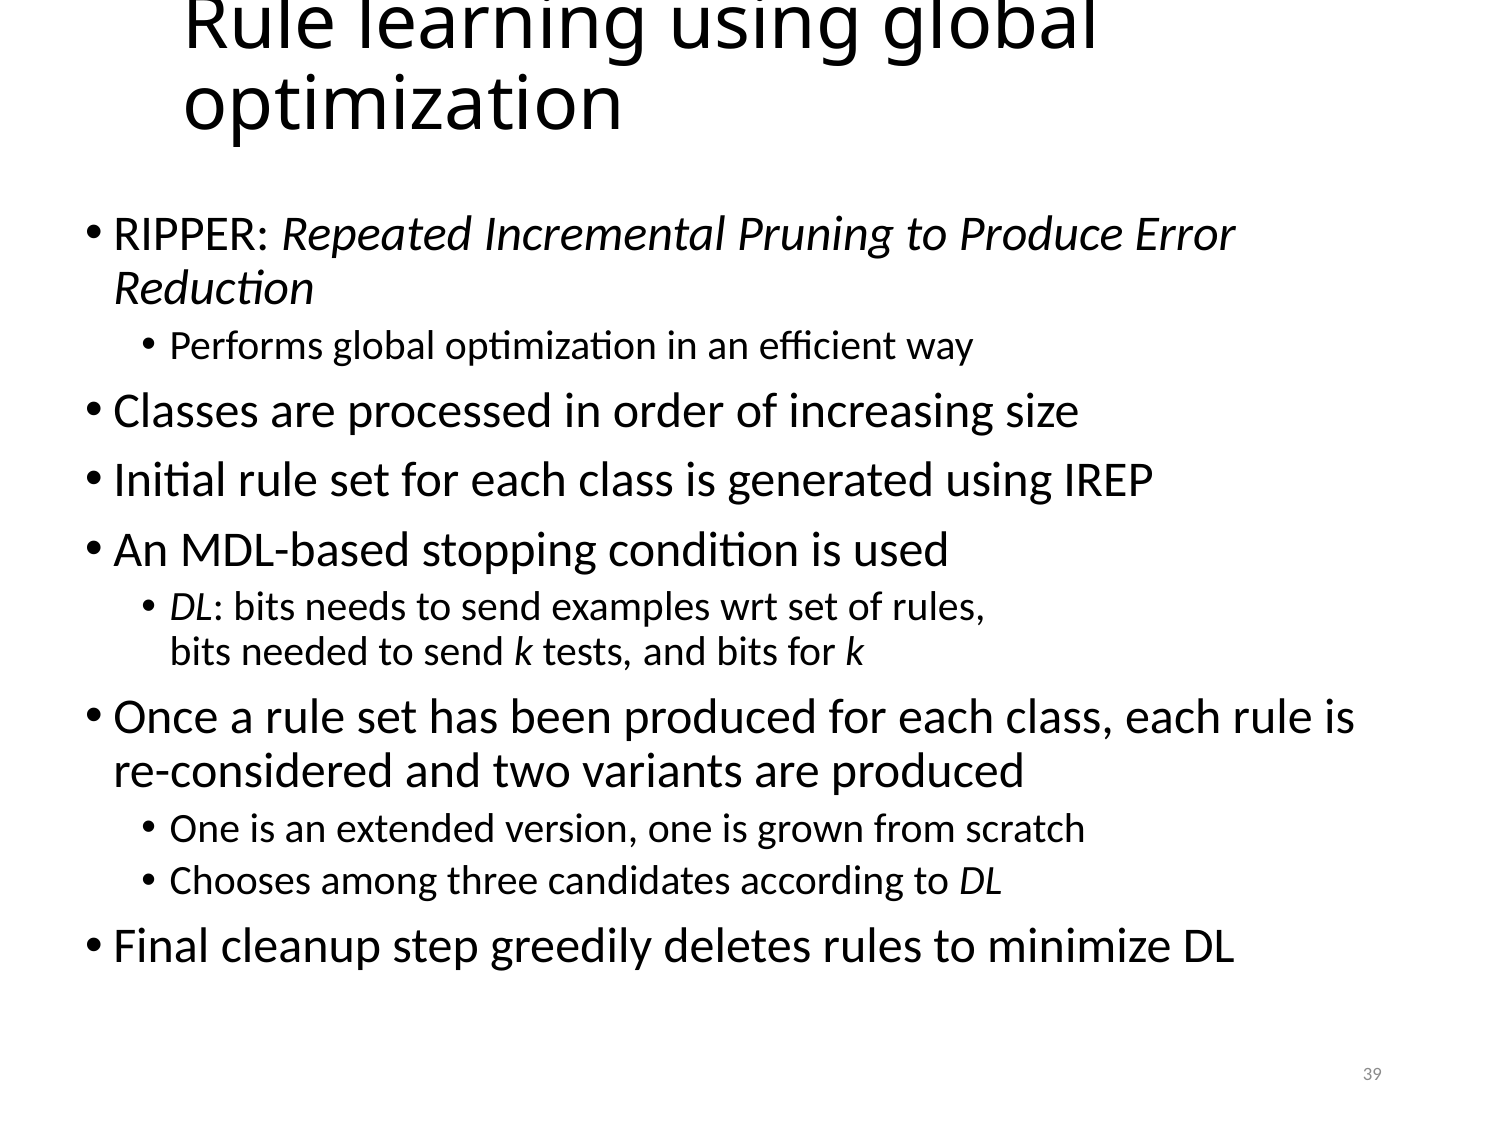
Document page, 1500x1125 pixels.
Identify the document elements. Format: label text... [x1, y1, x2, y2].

slide_number 39 [1059, 1042, 1397, 1103]
list RIPPER: Repeated Incremental Pruning to Produce Error Reduction Performs global optimization in an efficient way Classes are processed in order of increasing size Initial rule set for each class is generated using IREP An MDL-based stopping condition is used DL: bits needs to send examples wrt set of rules, bits needed to send k tests, and bits for k Once a rule set has been produced for each class, each rule is re-considered and two variants are produced One is an extended version, one is grown from scratch Chooses among three candidates according to DL Final cleanup step greedily deletes rules to minimize DL [70, 199, 1433, 982]
title Rule learning using global optimization [167, 0, 1471, 159]
